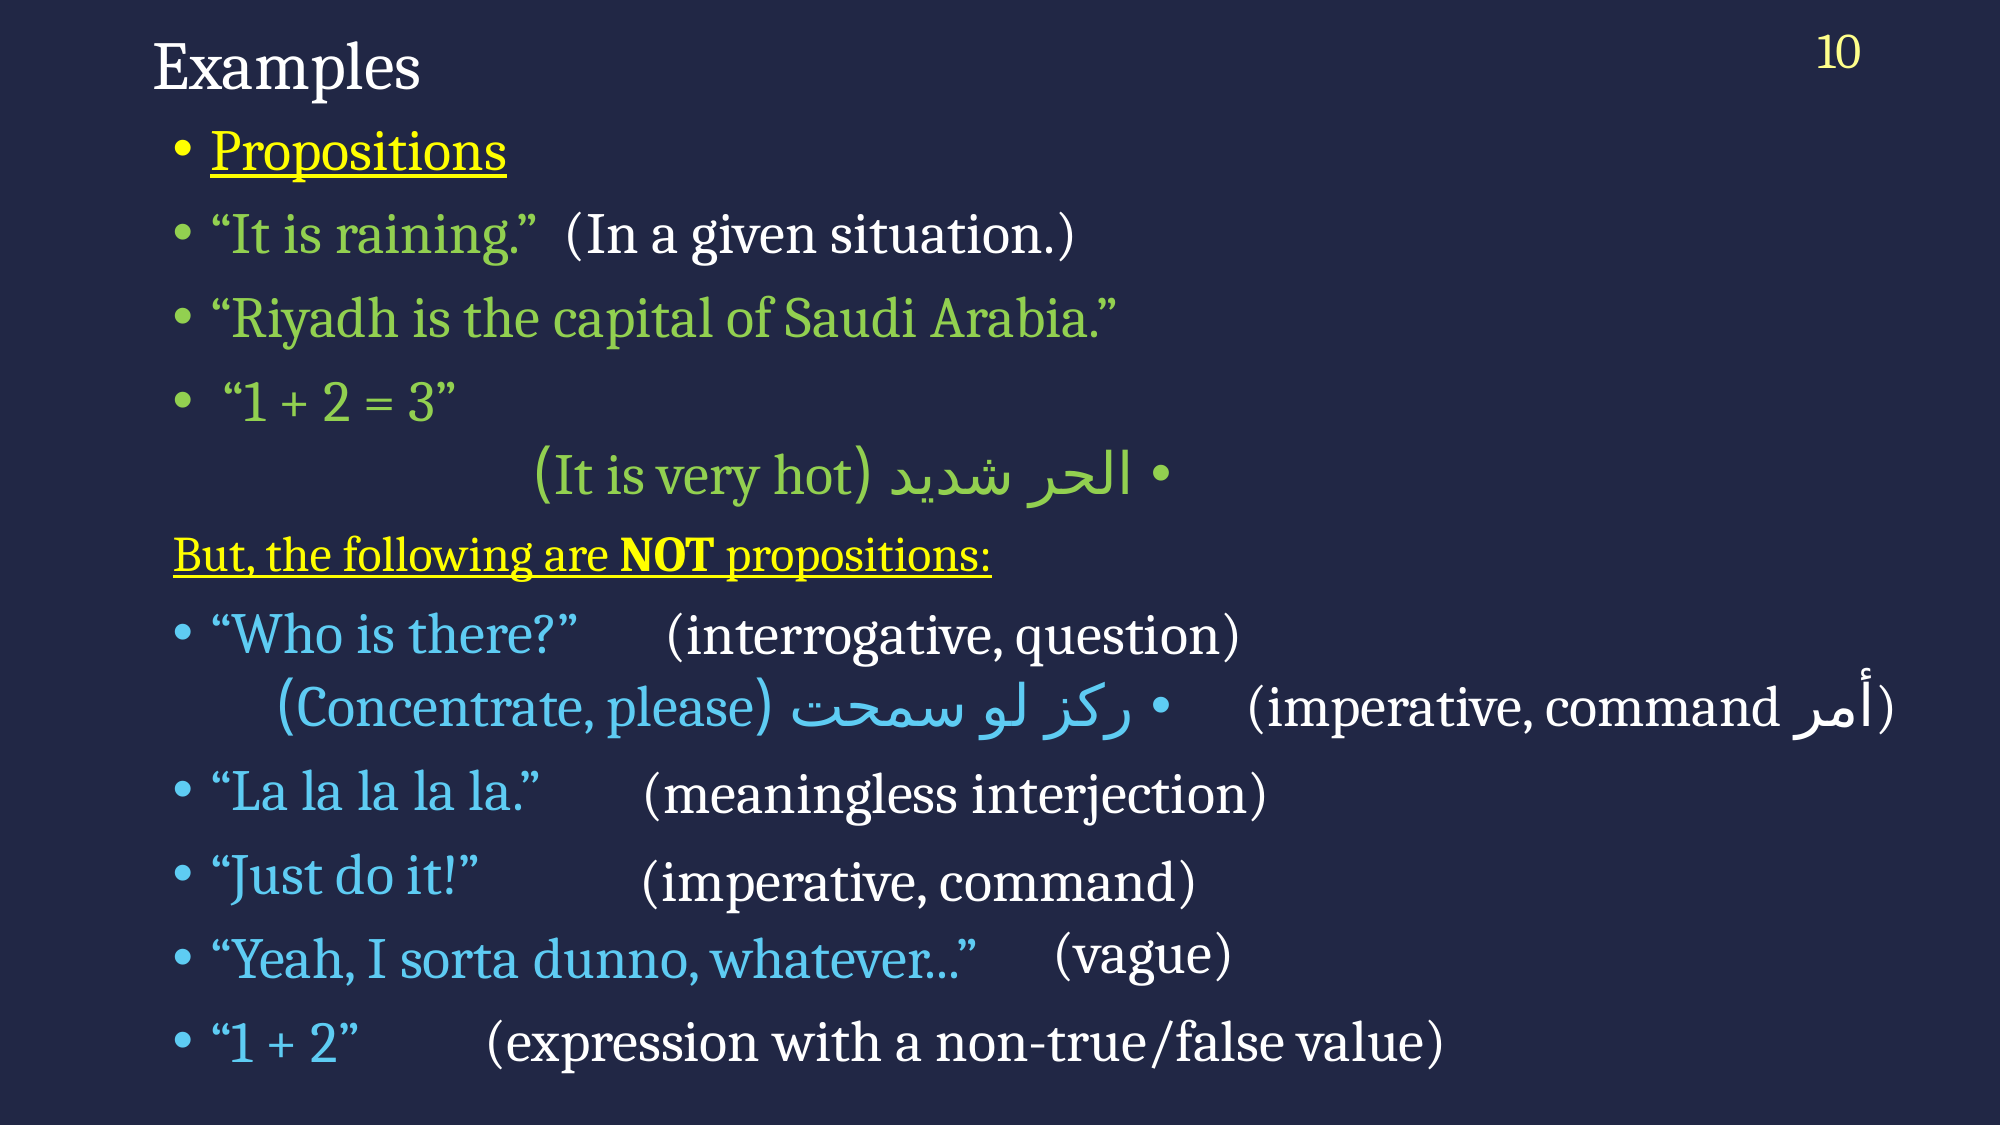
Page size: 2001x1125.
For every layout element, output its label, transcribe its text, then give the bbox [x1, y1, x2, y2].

text_box (imperative, command) [624, 835, 1215, 921]
text_box (vague) [1037, 908, 1250, 993]
text_box (expression with a non-true/false value) [469, 995, 1463, 1081]
text_box (interrogative, question) [649, 588, 1258, 674]
title Examples [137, 22, 1863, 113]
list Propositions “It is raining.” (In a given situation.) “Riyadh is the capital of Saudi Arabia.” “1 + 2 = 3” الحر شديد (It is very hot) But, the following are NOT propositions: “Who is there?” ركز لو سمحت (Concentrate, please) “La la la la la.” “Just do it!” “Yeah, I sorta dunno, whatever...” “1 + 2” [157, 112, 1787, 1075]
text_box (meaningless interjection) [626, 748, 1286, 833]
slide_number 10 [1760, 18, 1877, 79]
text_box (imperative, command أمر) [1230, 661, 1913, 746]
